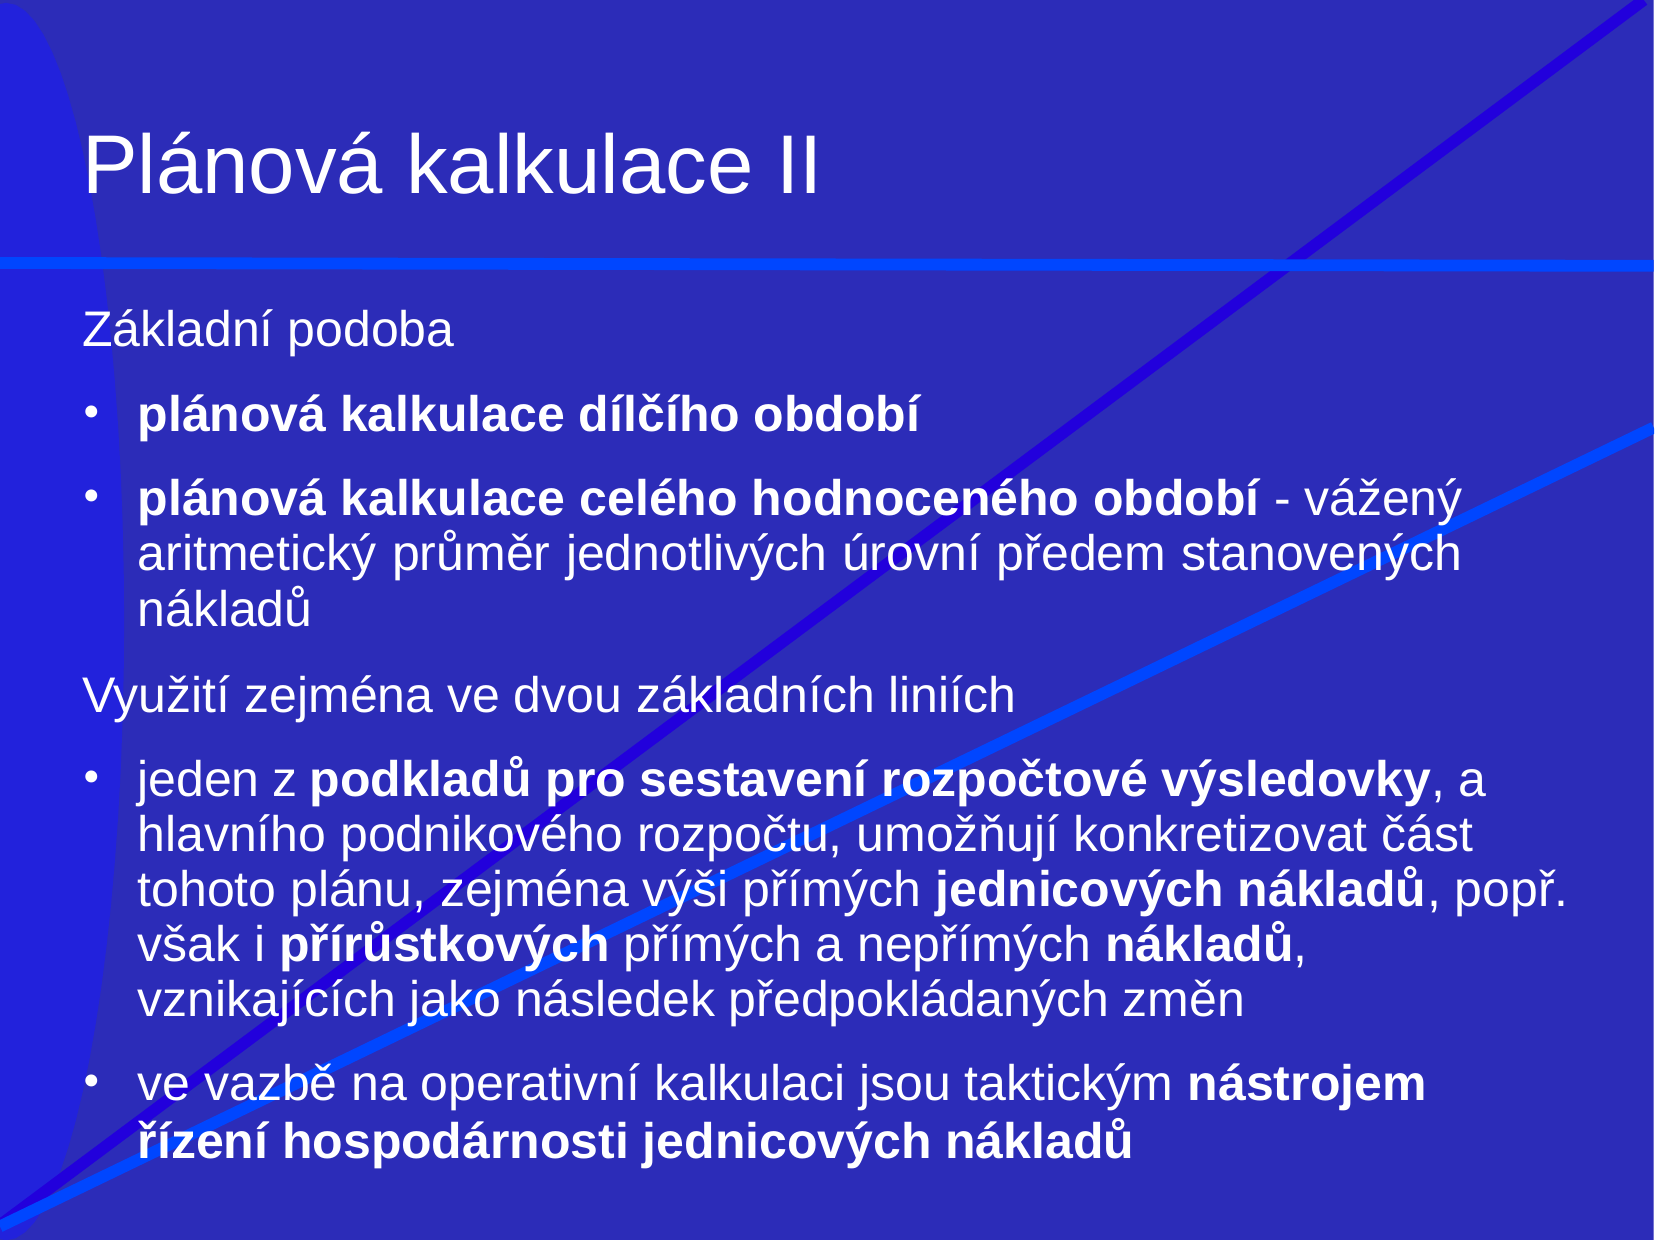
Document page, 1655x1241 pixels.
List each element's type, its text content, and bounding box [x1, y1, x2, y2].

title Plánová kalkulace II [80, 110, 1574, 318]
text_box Základní podoba plánová kalkulace dílčího období plánová kalkulace celého hodnoceného období - vážený aritmetický průměr jednotlivých úrovní předem stanovených nákladů Využití zejména ve dvou základních liniích jeden z podkladů pro sestavení rozpočtové výsledovky, a hlavního podnikového rozpočtu, umožňují konkretizovat část tohoto plánu, zejména výši přímých jednicových nákladů, popř. však i přírůstkových přímých a nepřímých nákladů, vznikajících jako následek předpokládaných změn ve vazbě na operativní kalkulaci jsou taktickým nástrojem řízení hospodárnosti jednicových nákladů [80, 296, 1571, 1169]
